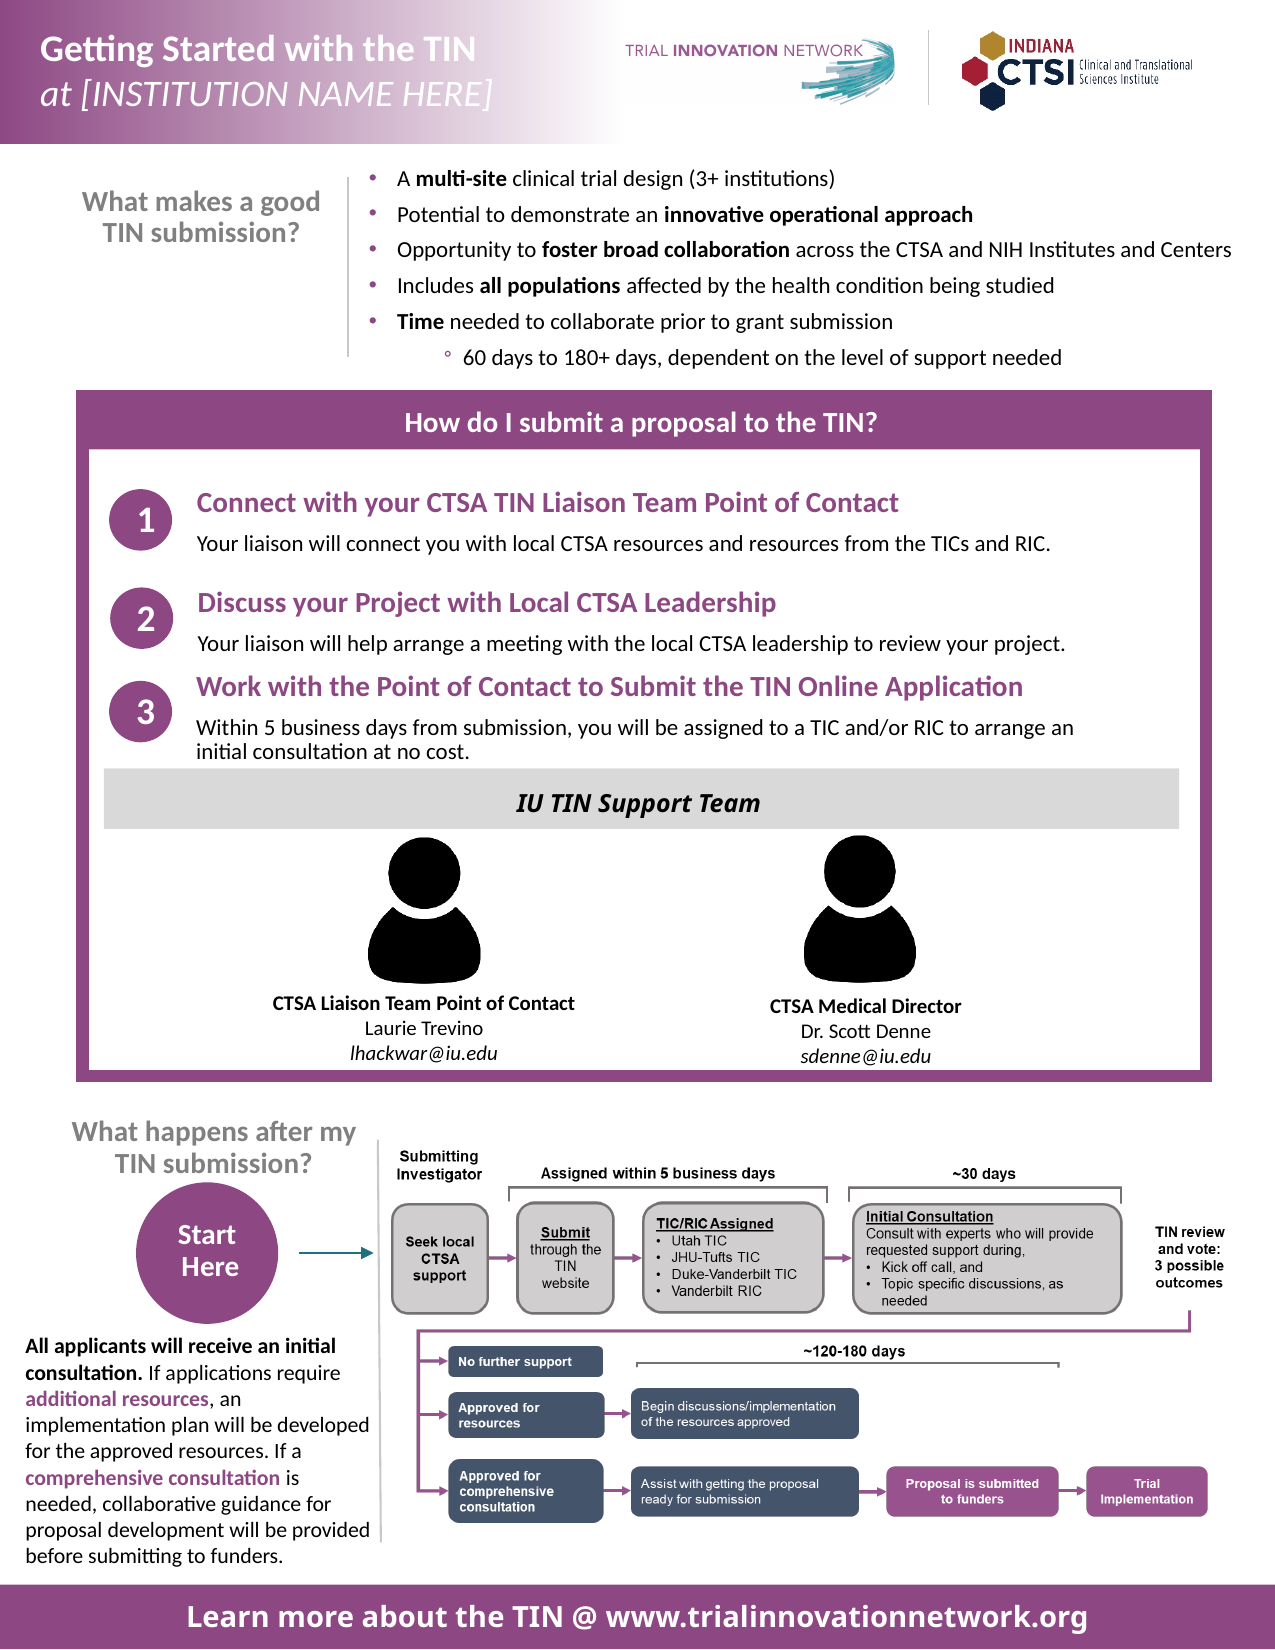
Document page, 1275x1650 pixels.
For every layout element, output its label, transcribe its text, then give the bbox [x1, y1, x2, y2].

picture [770, 831, 949, 983]
text_box [0, 0, 1274, 145]
picture [386, 1142, 1243, 1523]
text_box What happens after my TIN submission? [55, 1109, 373, 1187]
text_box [109, 489, 173, 551]
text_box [110, 587, 174, 649]
text_box Getting Started with the TIN at [INSTITUTION NAME HERE] [25, 16, 728, 122]
text_box Start Here [148, 1243, 267, 1290]
text_box [136, 1182, 279, 1324]
text_box Learn more about the TIN @ www.trialinnovationnetwork.org [98, 1595, 1177, 1650]
picture [334, 833, 514, 985]
text_box [728, 38, 896, 105]
text_box [0, 1584, 1275, 1650]
picture [962, 31, 1192, 111]
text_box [55, 171, 1275, 378]
text_box All applicants will receive an initial consultation. If applications require additional resources, an implementation plan will be developed for the approved resources. If a comprehensive consultation is needed, collaborative guidance for proposal development will be provided before submitting to funders. [25, 1324, 373, 1576]
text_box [377, 1139, 381, 1543]
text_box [82, 395, 1208, 1076]
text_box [109, 680, 173, 743]
